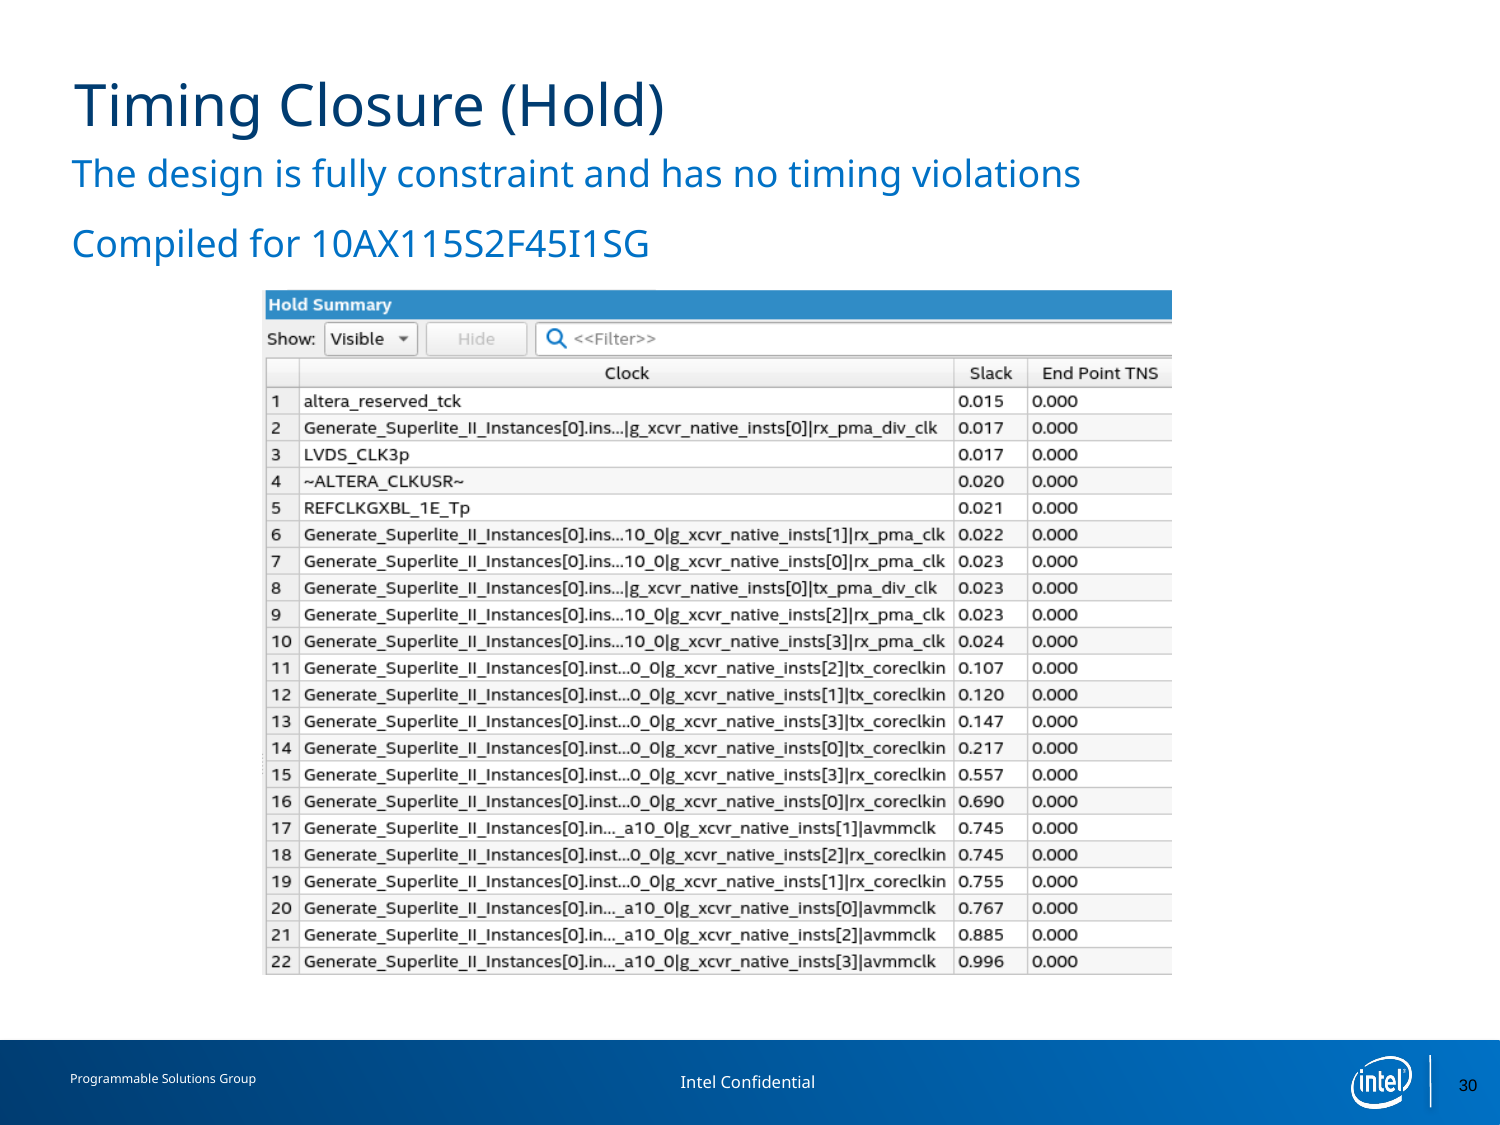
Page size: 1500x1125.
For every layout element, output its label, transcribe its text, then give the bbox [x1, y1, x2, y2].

picture [262, 288, 1172, 976]
list The design is fully constraint and has no timing violations Compiled for 10AX115S2F45I1SG [71, 149, 1467, 975]
slide_number 30 [1127, 1055, 1478, 1116]
title Timing Closure (Hold) [74, 67, 1425, 149]
